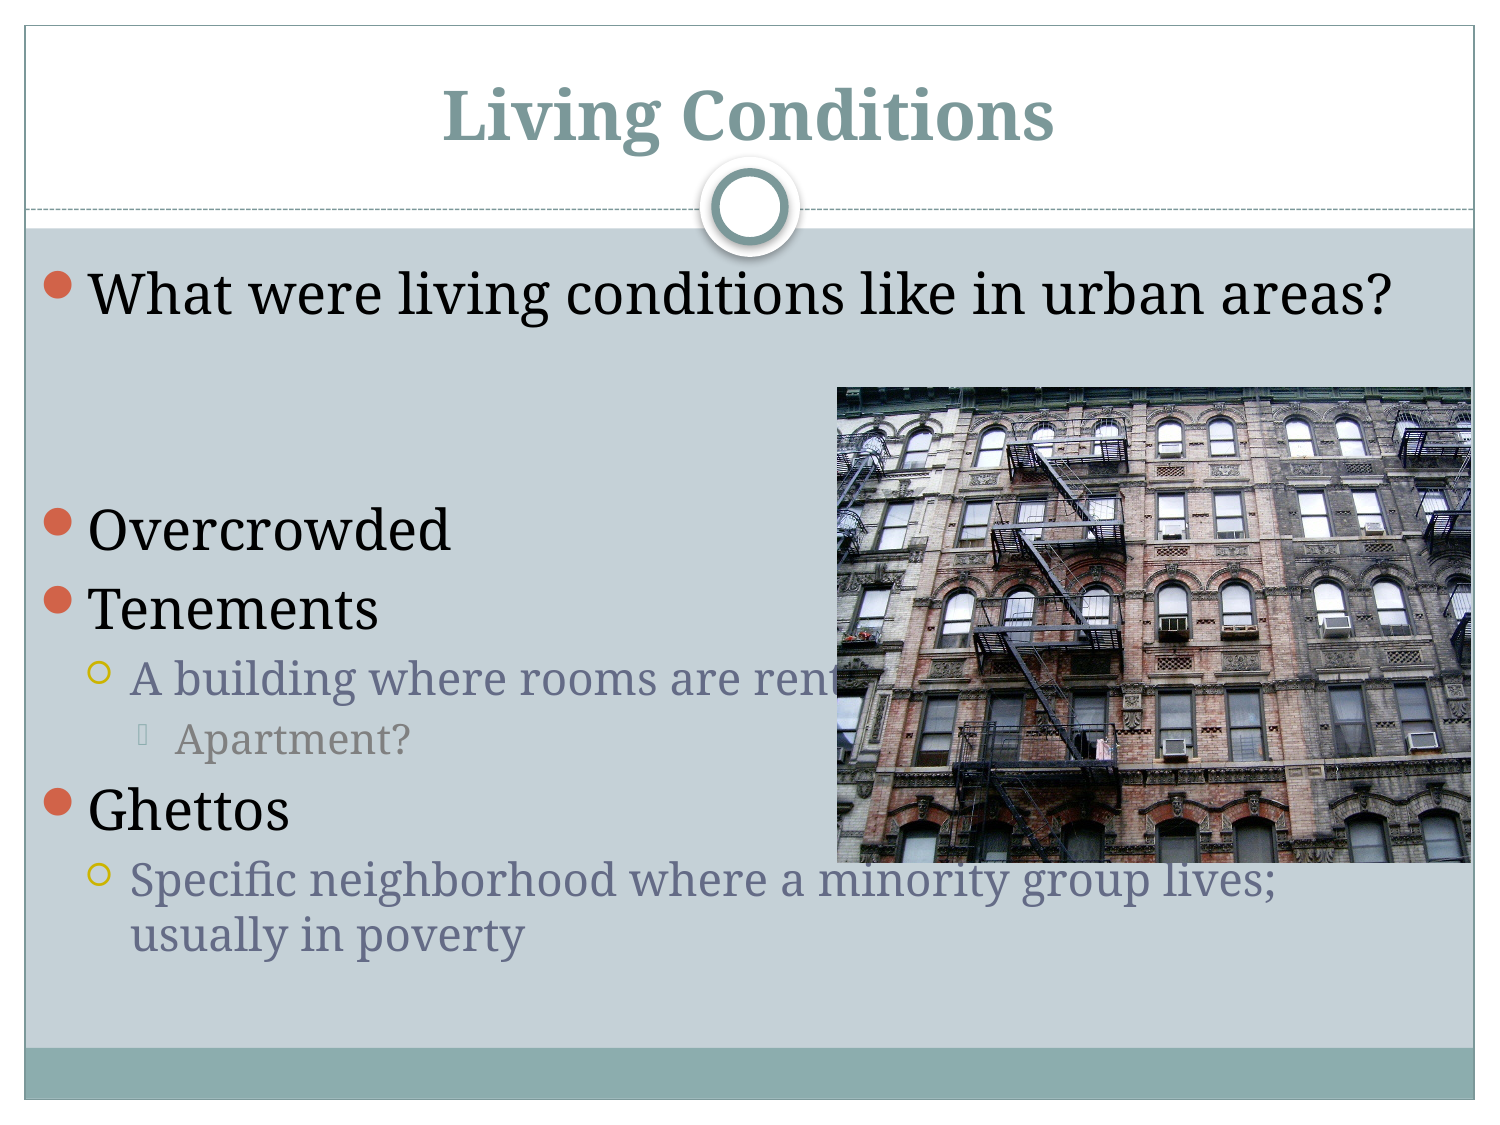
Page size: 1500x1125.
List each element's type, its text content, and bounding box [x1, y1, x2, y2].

list What were living conditions like in urban areas? Overcrowded Tenements A building where rooms are rented Apartment? Ghettos Specific neighborhood where a minority group lives; usually in poverty [24, 250, 1445, 1038]
picture [837, 387, 1471, 863]
title Living Conditions [49, 37, 1450, 162]
